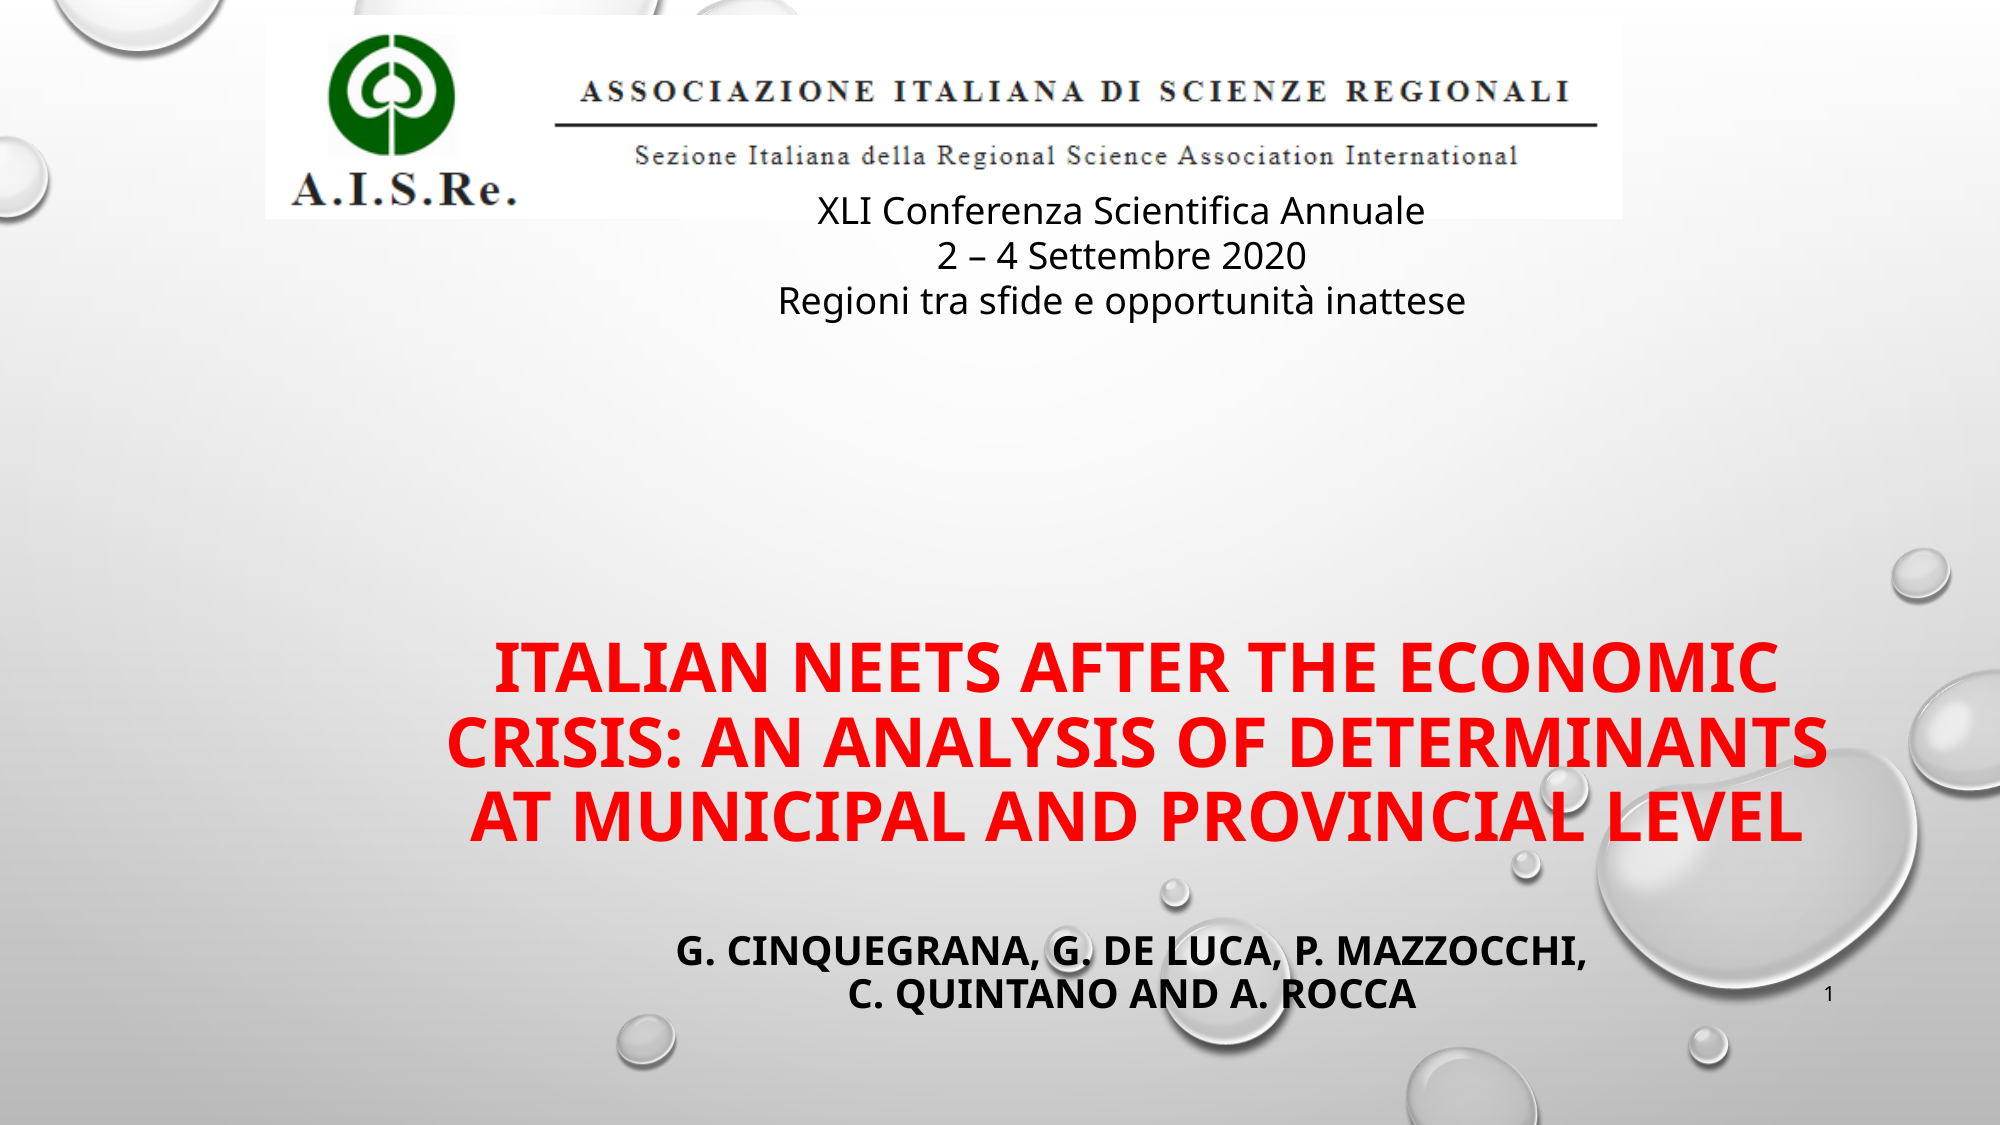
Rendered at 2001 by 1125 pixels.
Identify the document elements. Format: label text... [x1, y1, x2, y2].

text_box XLI Conferenza Scientifica Annuale 2 – 4 Settembre 2020 Regioni tra sfide e opportunità inattese [622, 227, 1623, 330]
title Italian NEETs after the economic crisis: an analysis of determinants at municipal and provincial level G. cinquegrana, G. De Luca, p. mazzocchi, c. quintano and a. rocca [424, 613, 1851, 1025]
picture [0, 0, 2000, 1125]
slide_number 1 [1724, 965, 1851, 1025]
